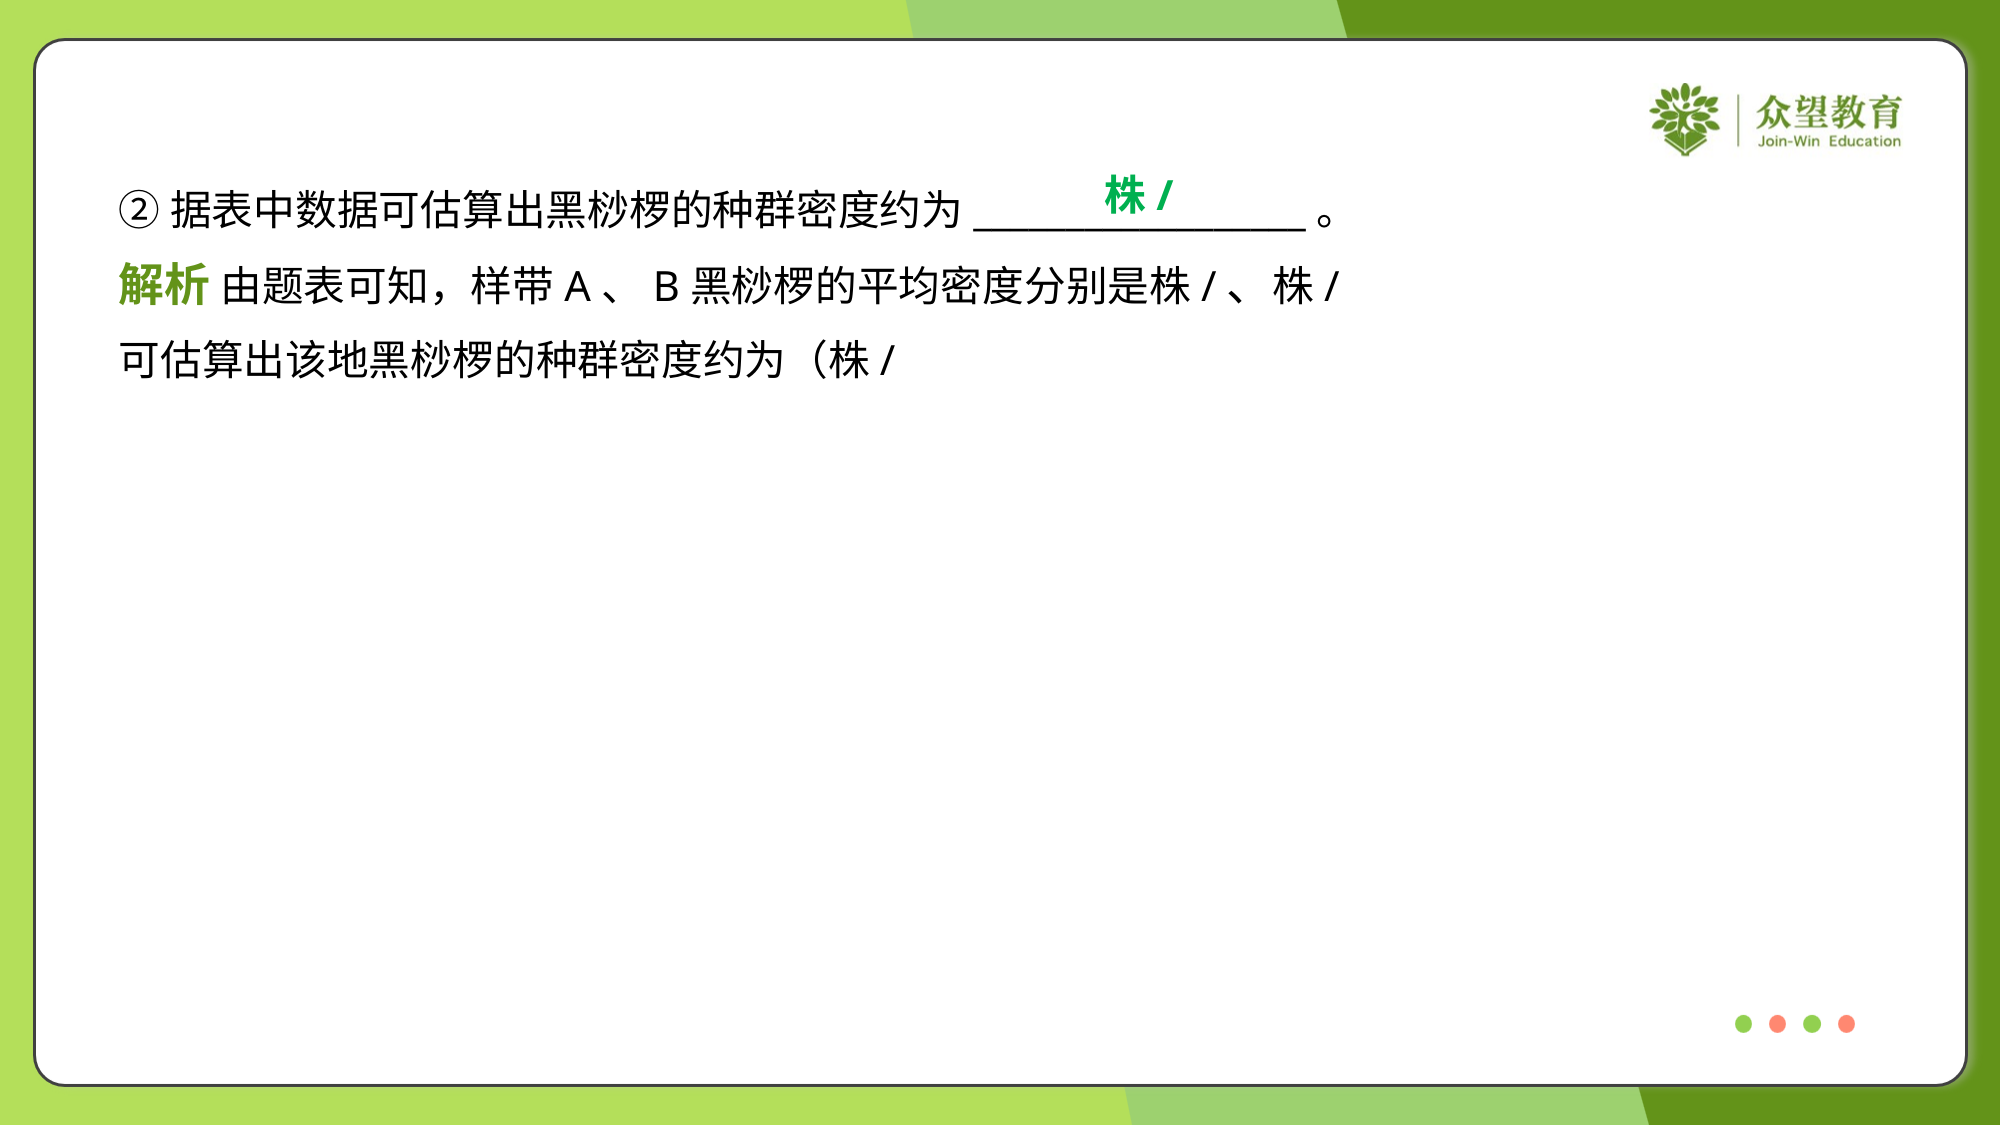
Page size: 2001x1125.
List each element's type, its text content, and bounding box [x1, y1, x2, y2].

picture [0, 0, 2000, 1125]
text_box ②据表中数据可估算出黑桫椤的种群密度约为__________________。 [118, 158, 1883, 226]
